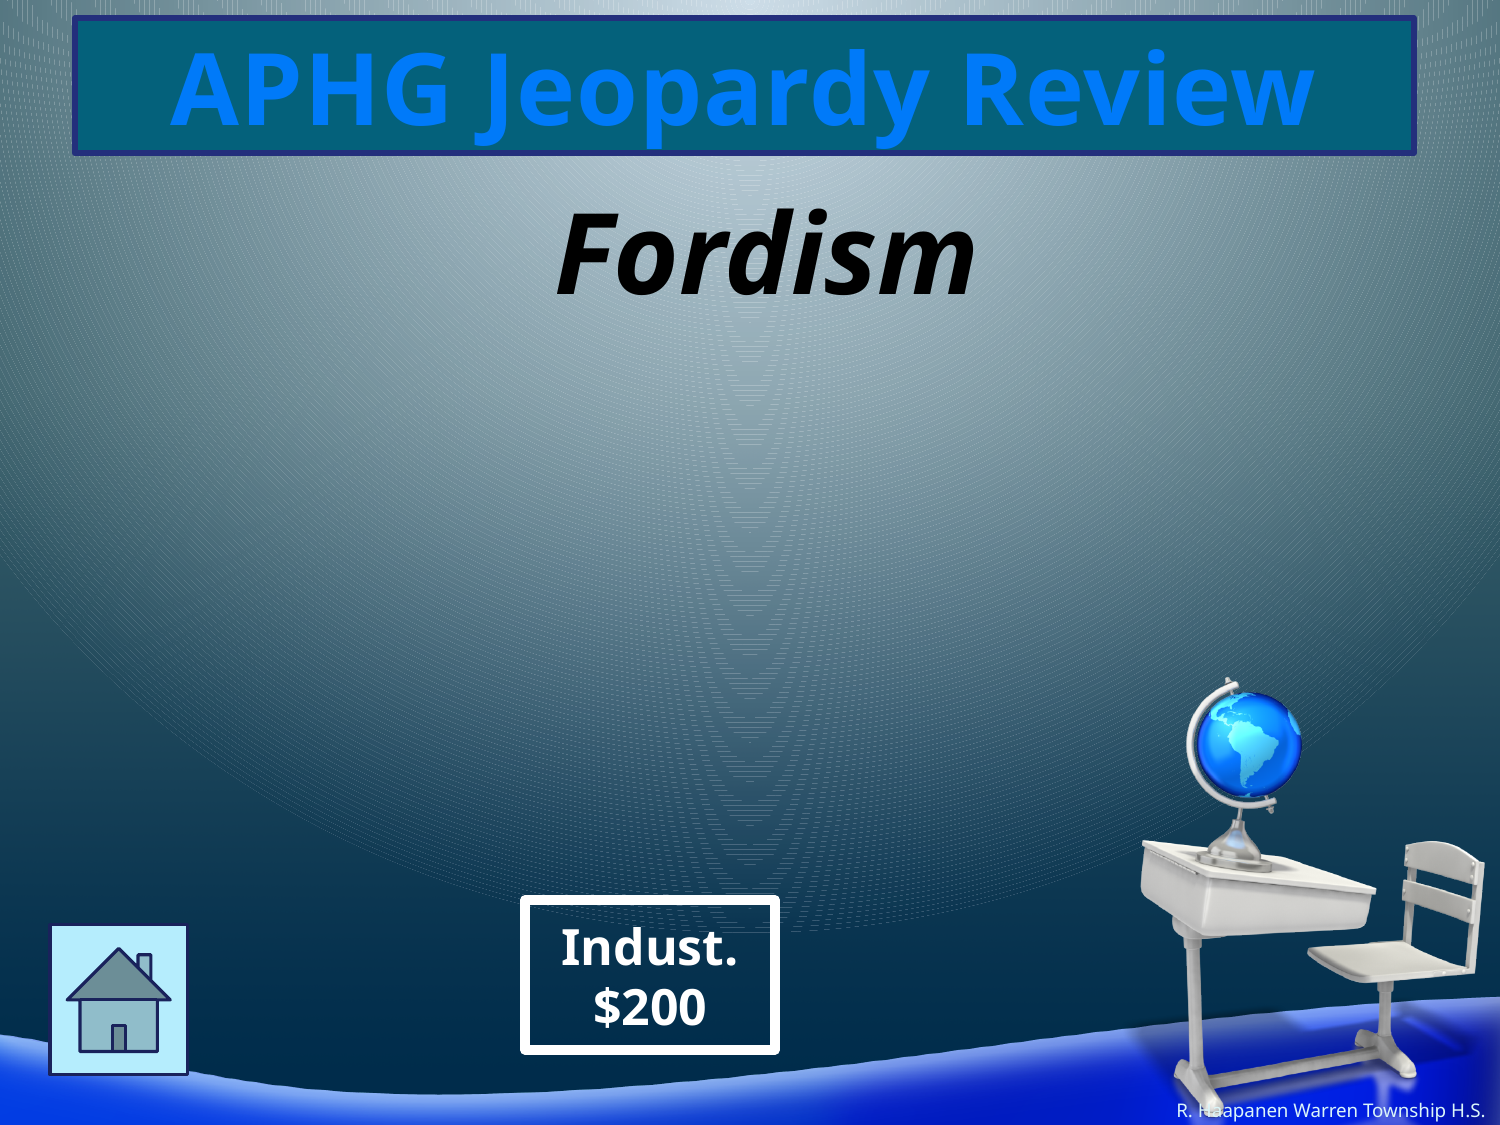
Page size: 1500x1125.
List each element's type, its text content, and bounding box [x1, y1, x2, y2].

list Fordism [33, 174, 1500, 250]
picture [0, 0, 1500, 1125]
footer R. Haapanen Warren Township H.S. [1025, 1091, 1500, 1125]
text_box Indust. $200 [525, 899, 775, 1050]
text_box [48, 923, 189, 1076]
